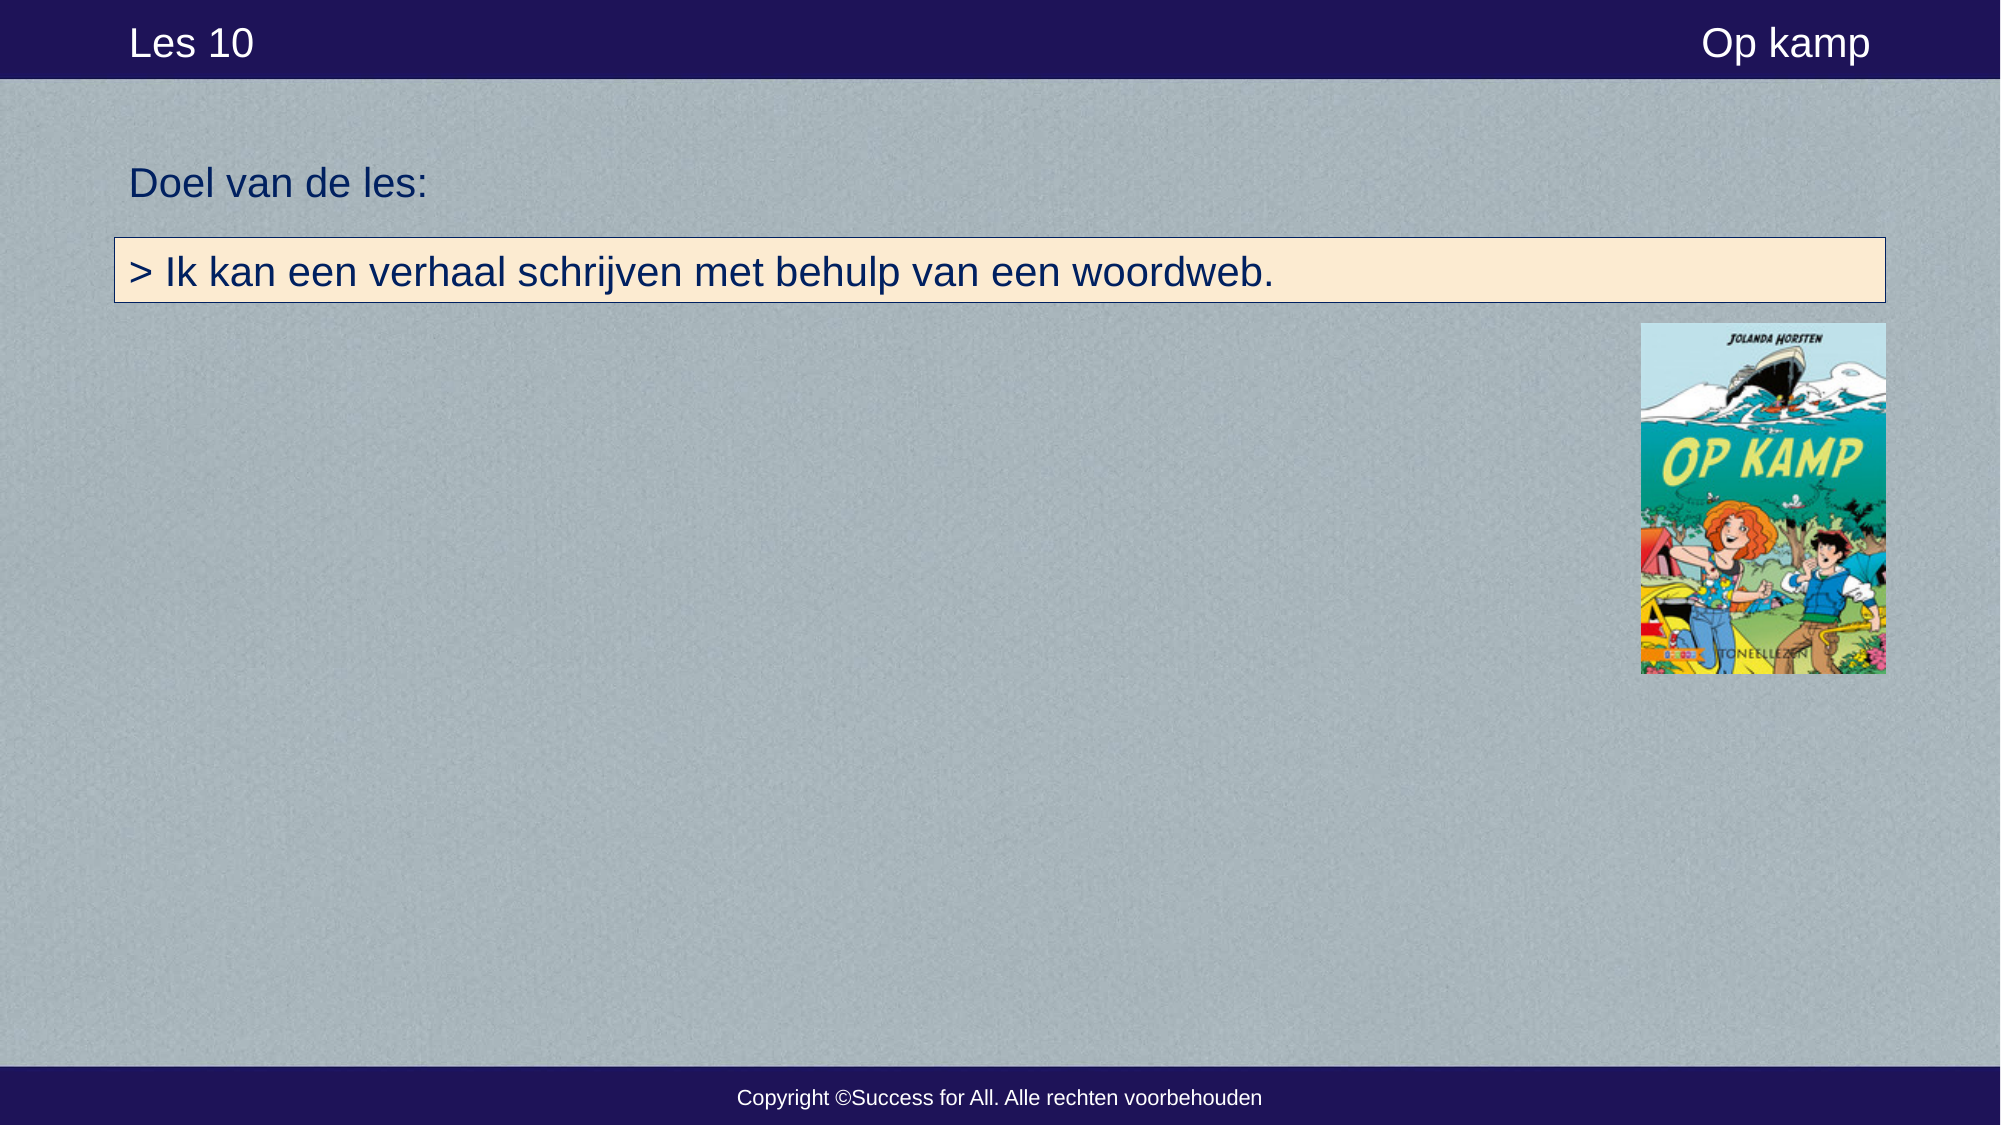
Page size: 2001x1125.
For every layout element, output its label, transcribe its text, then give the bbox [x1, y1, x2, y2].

text_box > Ik kan een verhaal schrijven met behulp van een woordweb. [114, 237, 1886, 303]
text_box Les 10 [114, 8, 354, 73]
text_box Op kamp [999, 8, 1886, 73]
text_box Copyright ©Success for All. Alle rechten voorbehouden [0, 1076, 2000, 1125]
text_box Doel van de les: [113, 148, 1635, 214]
picture [0, 0, 2001, 1125]
